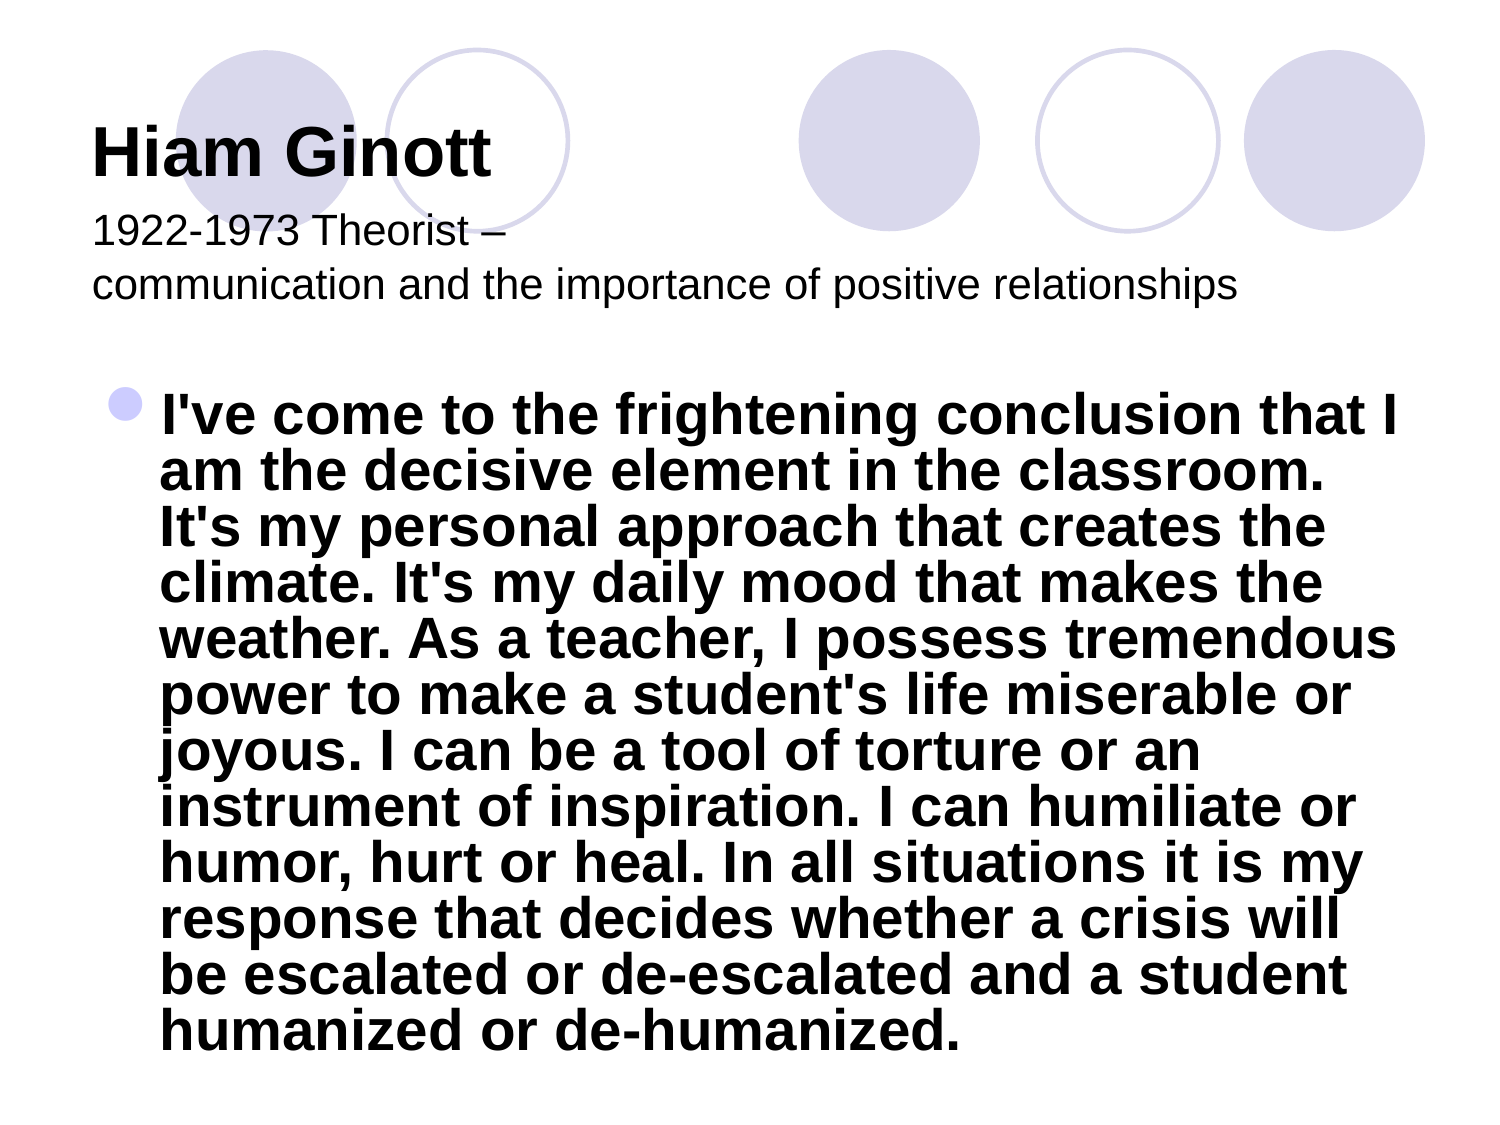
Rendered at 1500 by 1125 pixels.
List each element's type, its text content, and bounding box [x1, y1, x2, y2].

list I've come to the frightening conclusion that I am the decisive element in the classroom. It's my personal approach that creates the climate. It's my daily mood that makes the weather. As a teacher, I possess tremendous power to make a student's life miserable or joyous. I can be a tool of torture or an instrument of inspiration. I can humiliate or humor, hurt or heal. In all situations it is my response that decides whether a crisis will be escalated or de-escalated and a student humanized or de-humanized. [88, 382, 1439, 1125]
title Hiam Ginott 1922-1973 Theorist – communication and the importance of positive relationships [76, 113, 1428, 302]
